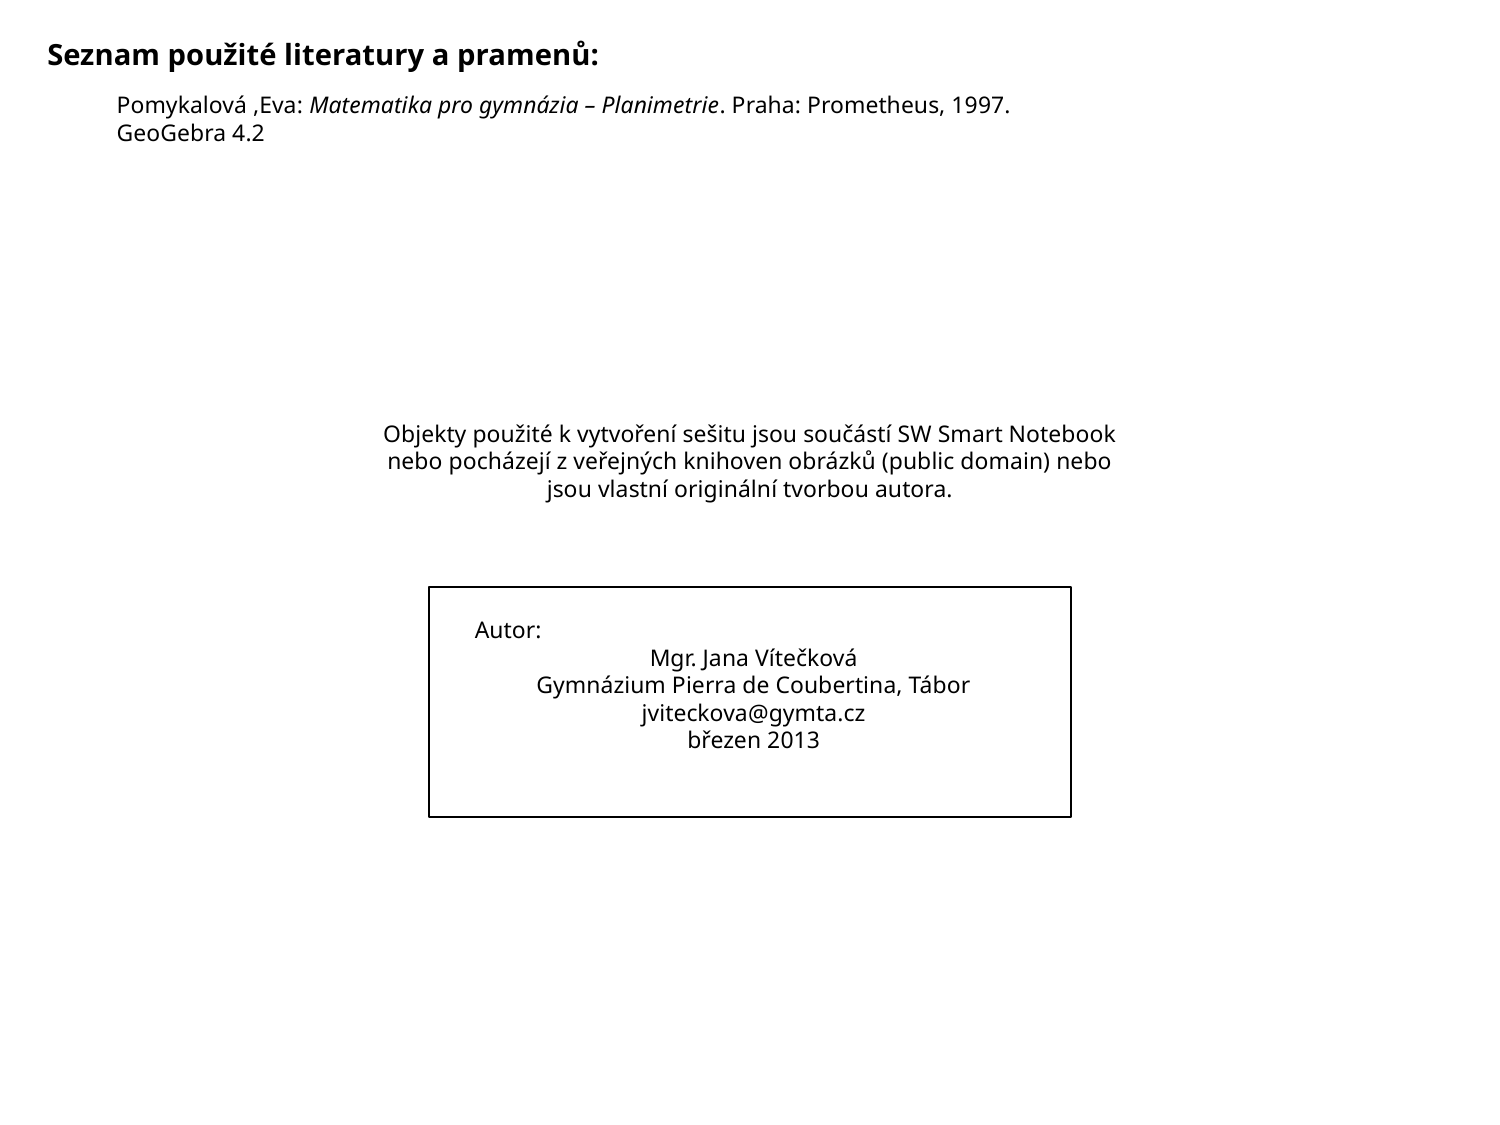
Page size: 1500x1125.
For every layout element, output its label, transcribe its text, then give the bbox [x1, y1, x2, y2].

text_box [427, 585, 1073, 819]
text_box Seznam použité literatury a pramenů: [33, 29, 762, 79]
text_box Objekty použité k vytvoření sešitu jsou součástí SW Smart Notebook nebo pocházejí z veřejných knihoven obrázků (public domain) nebo jsou vlastní originální tvorbou autora. [363, 412, 1137, 509]
text_box Autor: Mgr. Jana Vítečková Gymnázium Pierra de Coubertina, Tábor jviteckova@gymta.cz březen 2013 [461, 609, 1047, 761]
text_box Pomykalová ,Eva: Matematika pro gymnázia – Planimetrie. Praha: Prometheus, 1997. GeoGebra 4.2 [103, 84, 1341, 153]
